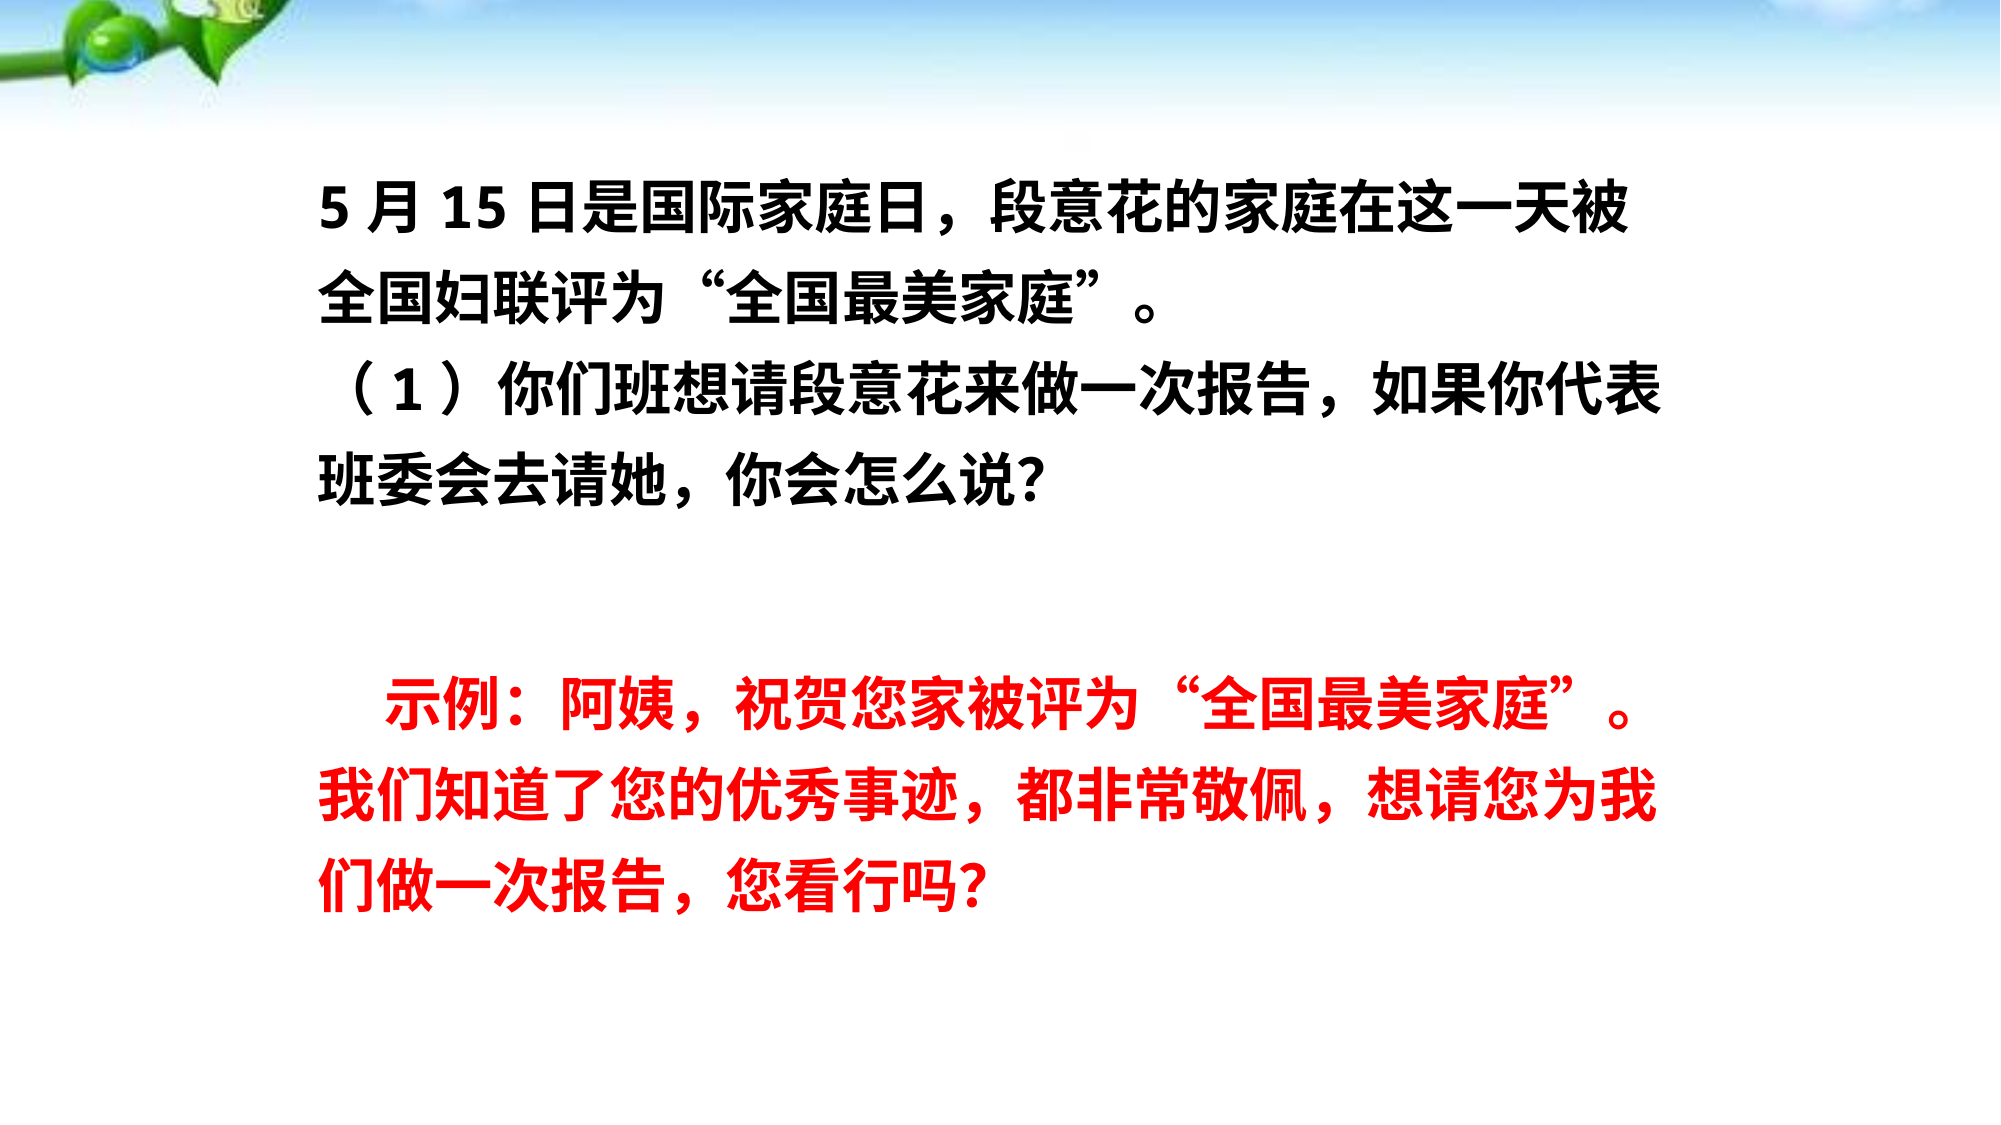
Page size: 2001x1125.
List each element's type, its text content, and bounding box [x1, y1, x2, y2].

text_box 示例：阿姨，祝贺您家被评为“全国最美家庭”。我们知道了您的优秀事迹，都非常敬佩，想请您为我们做一次报告，您看行吗？ [303, 639, 1686, 927]
text_box 5月15日是国际家庭日，段意花的家庭在这一天被全国妇联评为“全国最美家庭”。 （1）你们班想请段意花来做一次报告，如果你代表班委会去请她，你会怎么说？ [303, 141, 1686, 521]
picture [0, 0, 2001, 1125]
